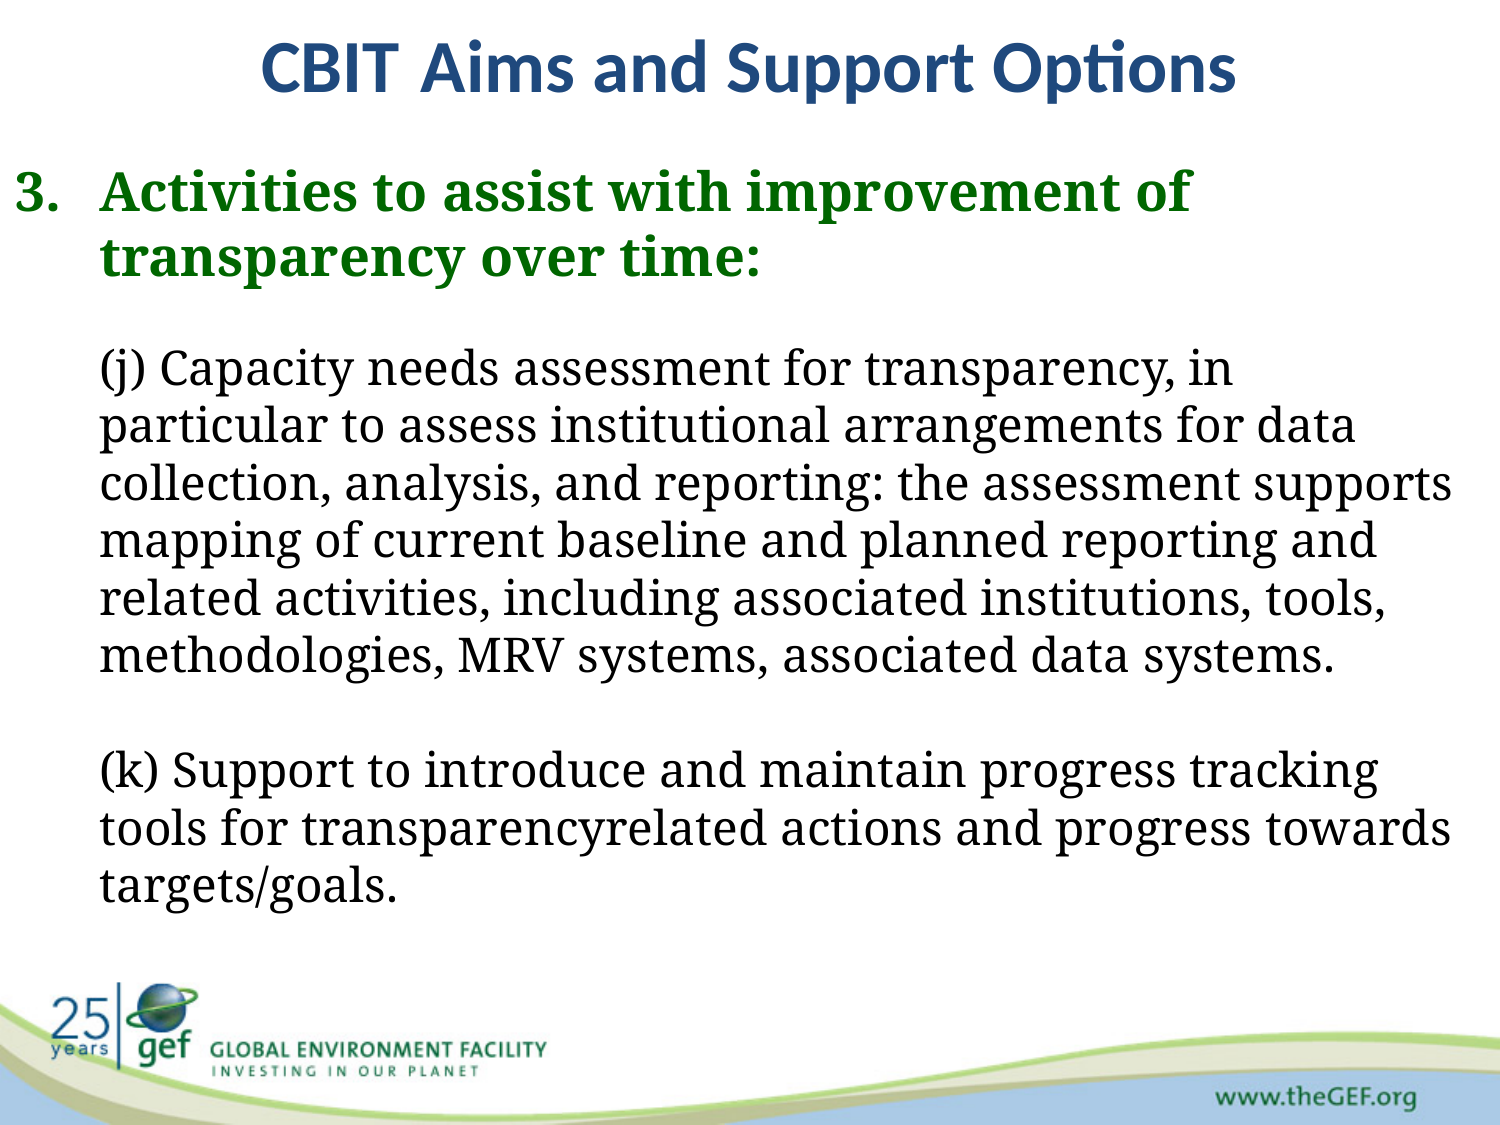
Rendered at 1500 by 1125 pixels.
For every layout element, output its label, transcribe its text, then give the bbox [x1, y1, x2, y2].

title CBIT Aims and Support Options [74, 0, 1426, 149]
list Activities to assist with improvement of transparency over time: (j) Capacity needs assessment for transparency, in particular to assess institutional arrangements for data collection, analysis, and reporting: the assessment supports mapping of current baseline and planned reporting and related activities, including associated institutions, tools, methodologies, MRV systems, associated data systems. (k) Support to introduce and maintain progress tracking tools for transparencyrelated actions and progress towards targets/goals. [0, 149, 1488, 913]
picture [0, 920, 1500, 1125]
